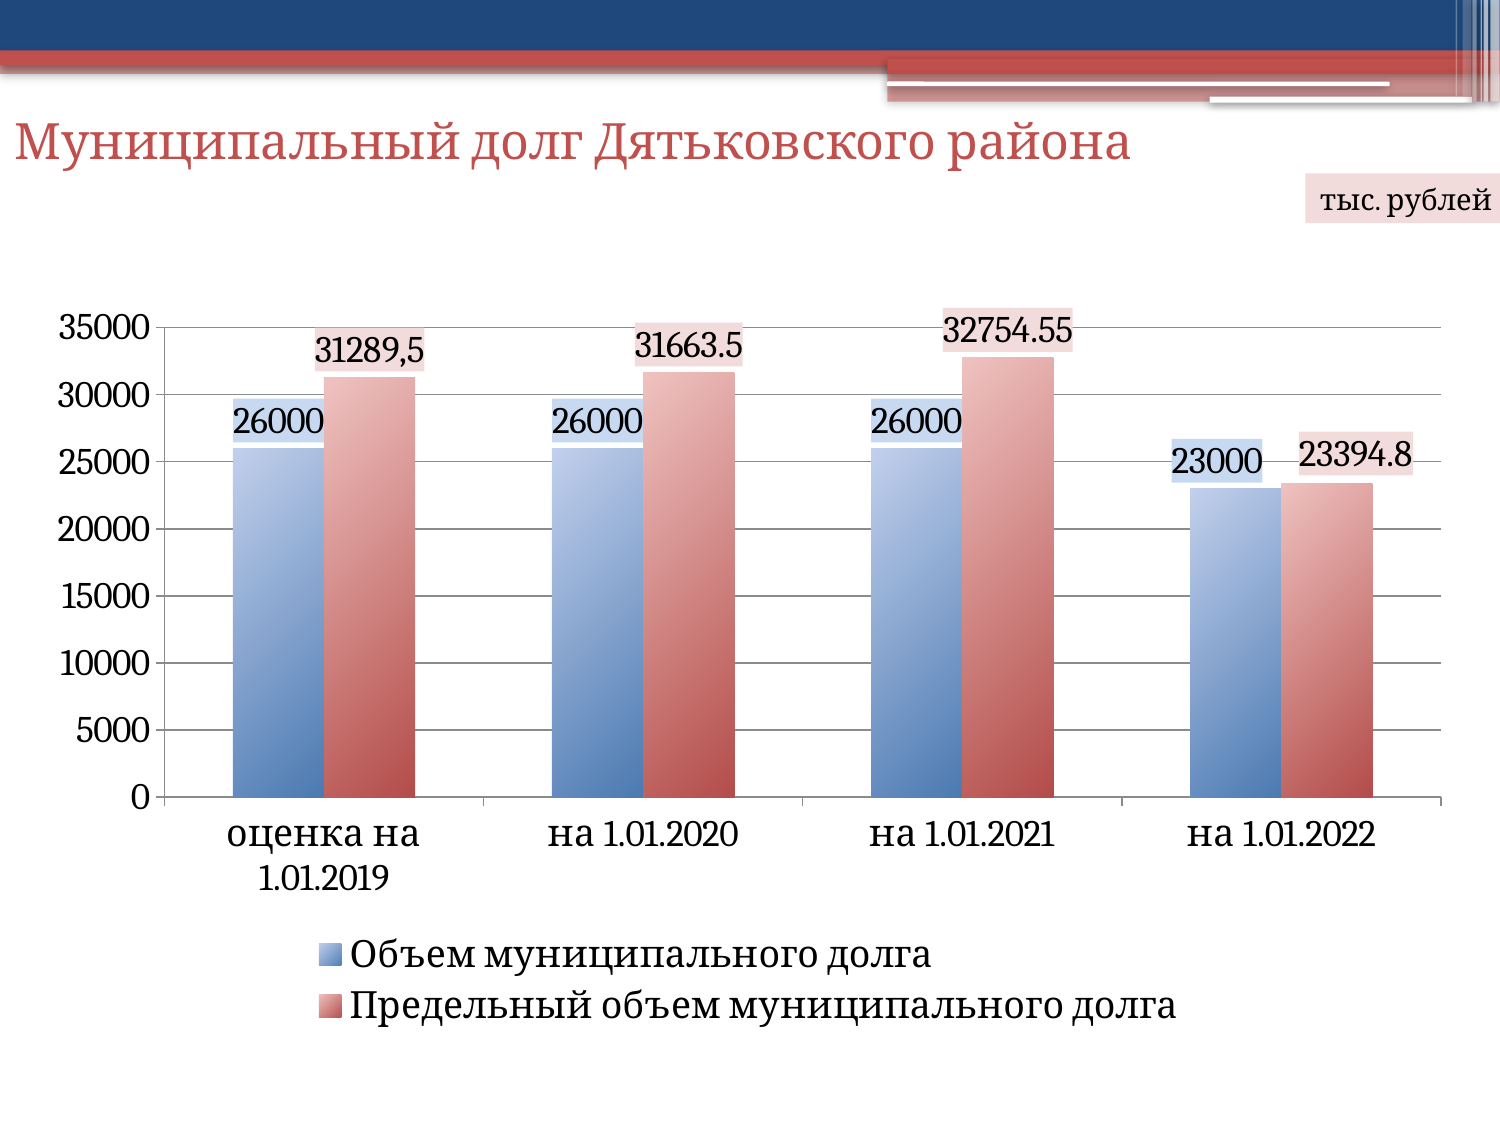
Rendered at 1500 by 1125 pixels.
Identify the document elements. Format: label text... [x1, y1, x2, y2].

chart [28, 290, 1470, 1036]
title Муниципальный долг Дятьковского района [0, 101, 1350, 224]
text_box тыс. рублей [1305, 173, 1500, 224]
